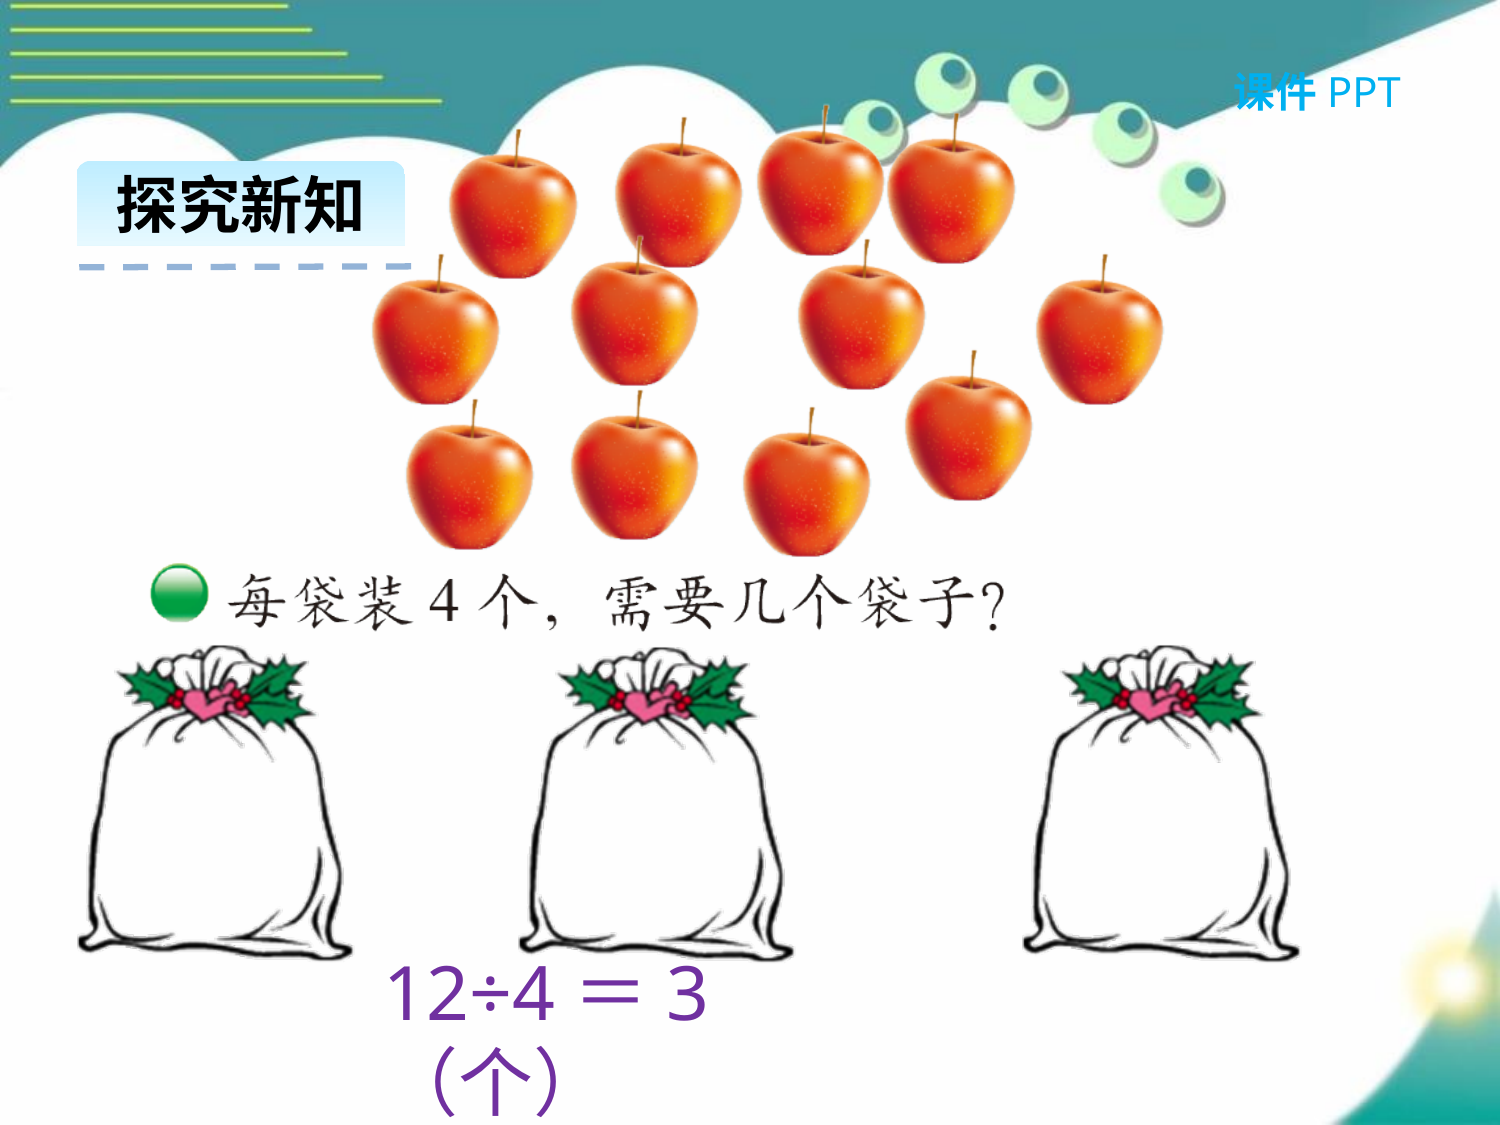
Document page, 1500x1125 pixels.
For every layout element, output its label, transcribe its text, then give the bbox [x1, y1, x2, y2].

picture [0, 0, 1500, 1125]
text_box 课件PPT [1218, 58, 1418, 124]
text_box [76, 160, 420, 268]
text_box 12÷4＝3（个） [368, 937, 955, 1125]
